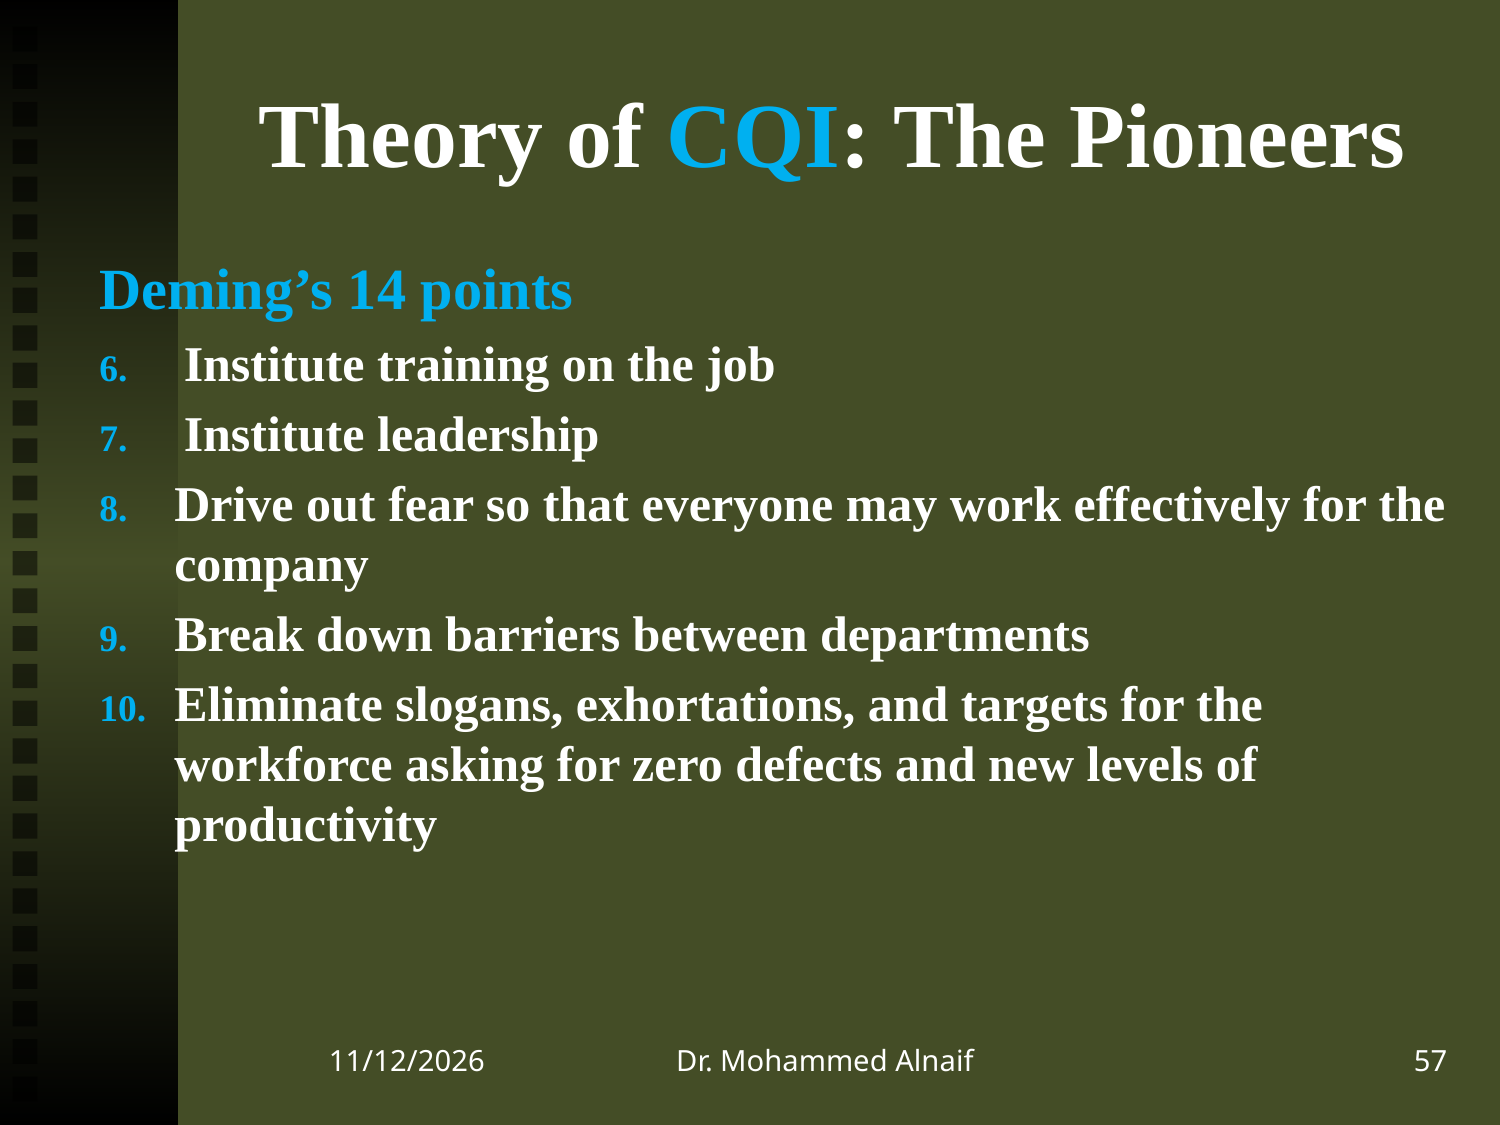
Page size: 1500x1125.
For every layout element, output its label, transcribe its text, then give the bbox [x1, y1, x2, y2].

slide_number 57 [1149, 1024, 1463, 1101]
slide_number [187, 1024, 501, 1101]
title Theory of CQI: The Pioneers [194, 42, 1471, 221]
footer Dr. Mohammed Alnaif [587, 1024, 1063, 1101]
subtitle Deming’s 14 points Institute training on the job Institute leadership Drive out fear so that everyone may work effectively for the company Break down barriers between departments Eliminate slogans, exhortations, and targets for the workforce asking for zero defects and new levels of productivity [76, 243, 1471, 1012]
